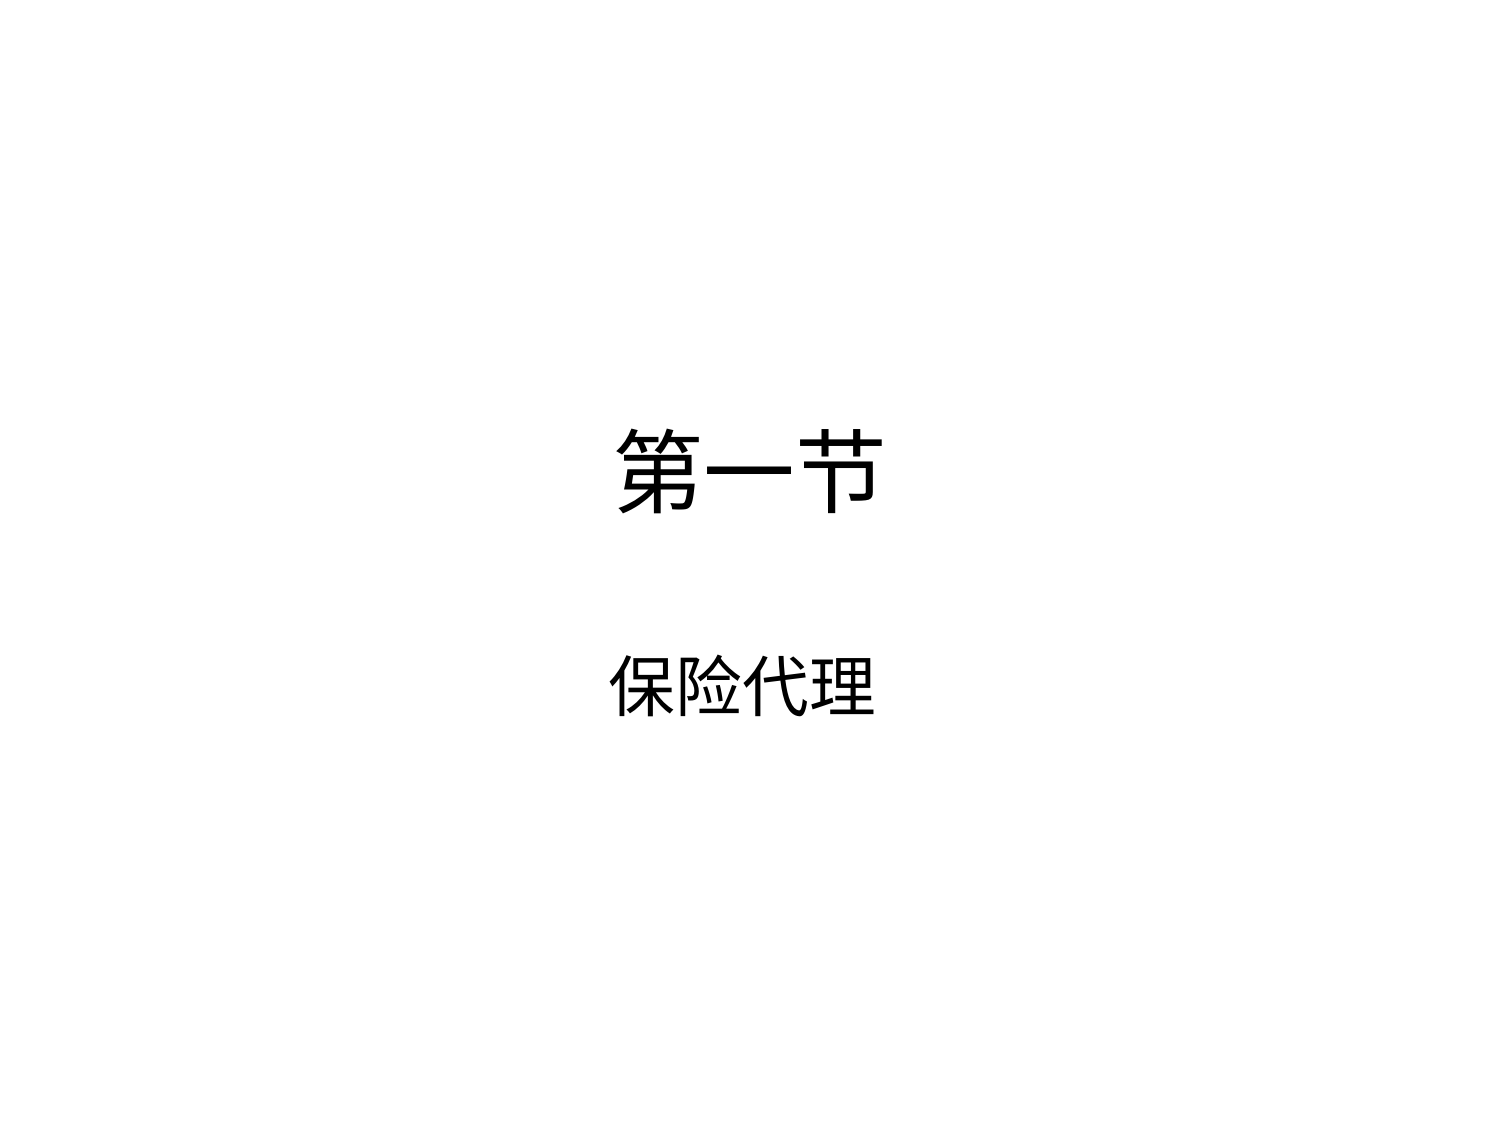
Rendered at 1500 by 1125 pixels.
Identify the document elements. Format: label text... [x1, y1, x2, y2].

subtitle 保险代理 [225, 637, 1275, 925]
title 第一节 [112, 349, 1388, 591]
